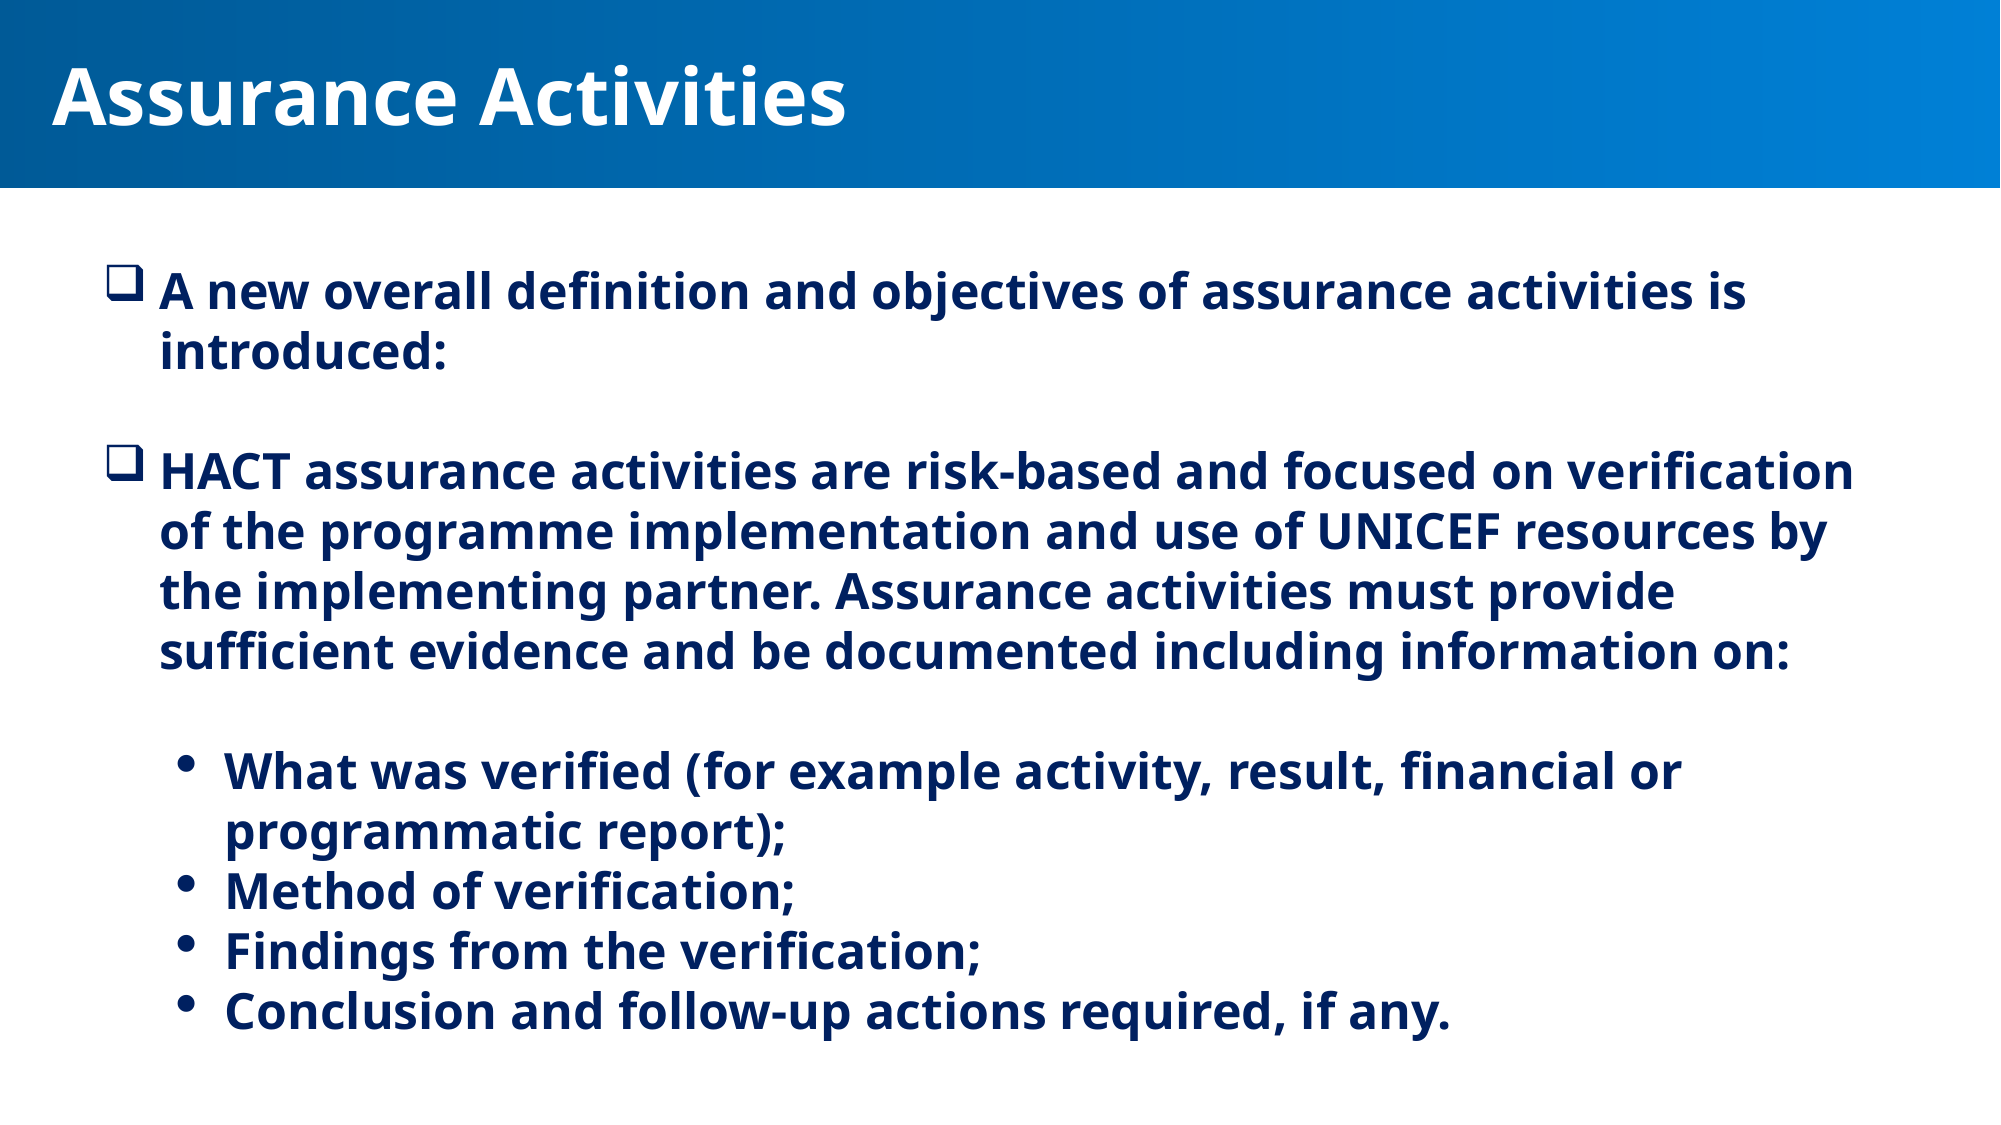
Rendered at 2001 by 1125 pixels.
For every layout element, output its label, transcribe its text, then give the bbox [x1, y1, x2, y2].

text_box A new overall definition and objectives of assurance activities is introduced: HACT assurance activities are risk-based and focused on verification of the programme implementation and use of UNICEF resources by the implementing partner. Assurance activities must provide sufficient evidence and be documented including information on: What was verified (for example activity, result, financial or programmatic report); Method of verification; Findings from the verification; Conclusion and follow-up actions required, if any. [88, 251, 1892, 1047]
title Assurance Activities [0, 0, 2000, 191]
